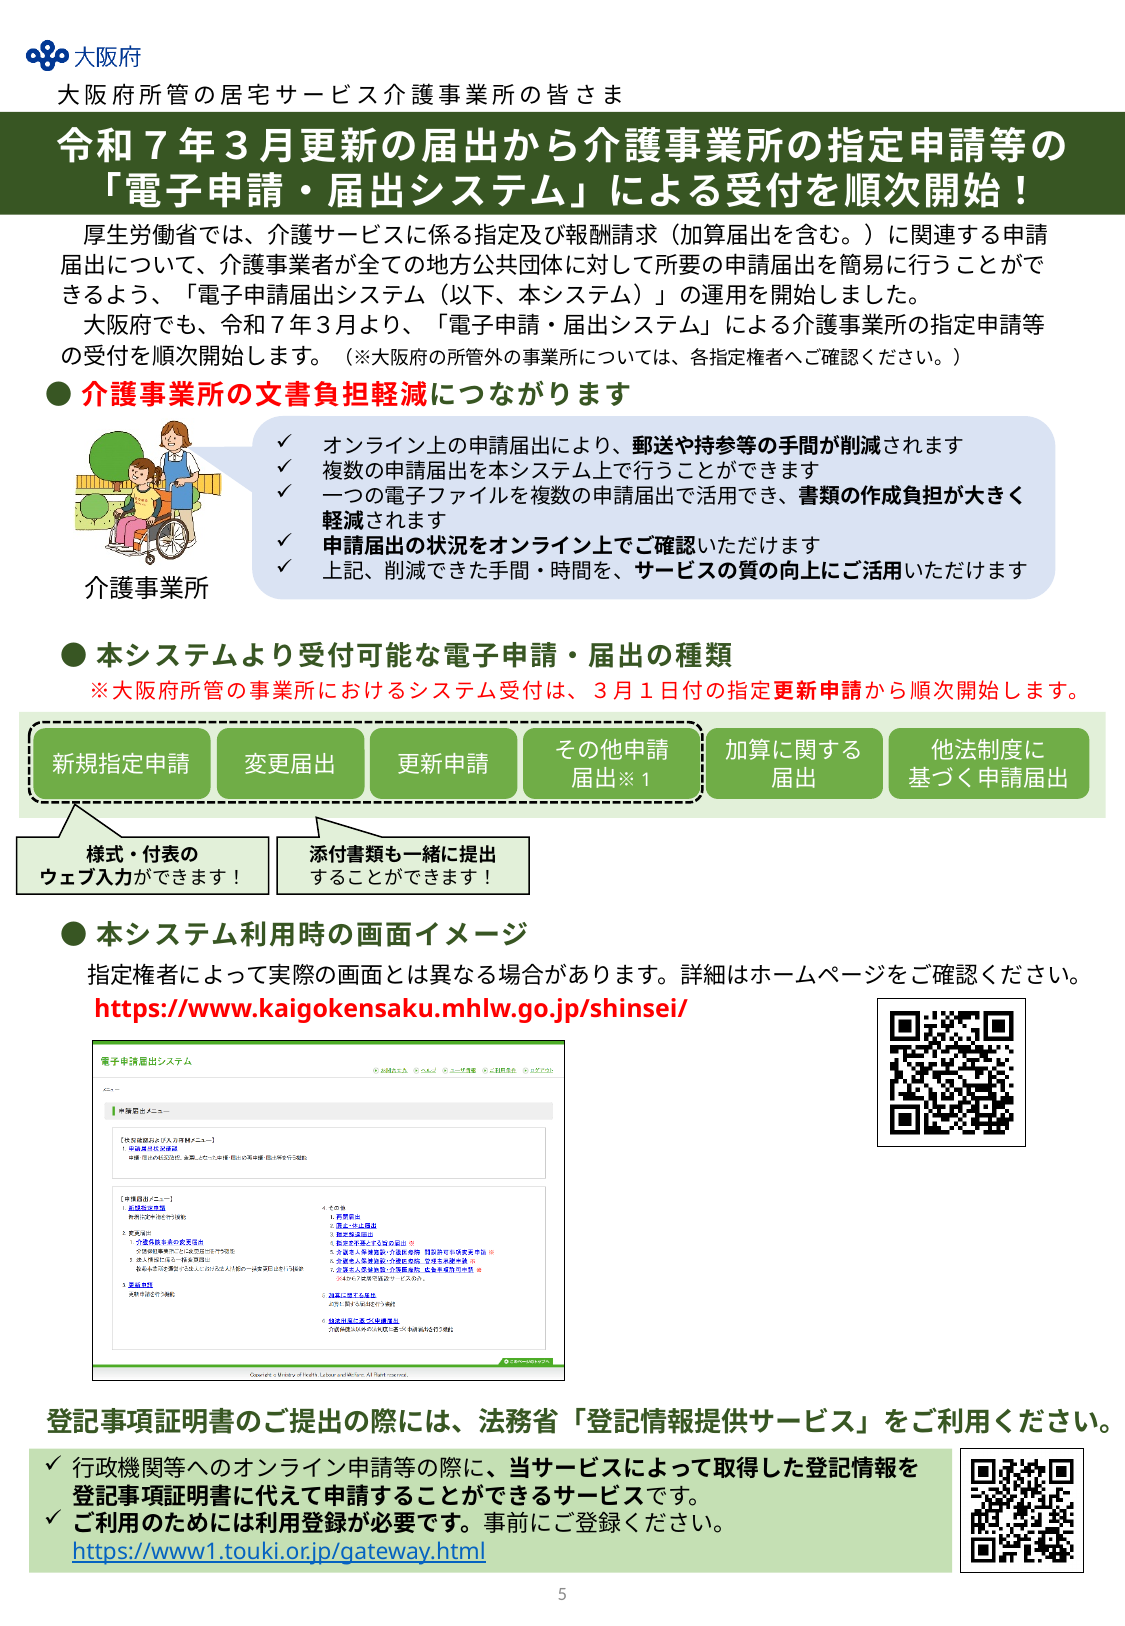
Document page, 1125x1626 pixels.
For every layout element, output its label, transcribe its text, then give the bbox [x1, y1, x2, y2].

text_box https://www.kaigokensaku.mhlw.go.jp/shinsei/ [79, 985, 876, 1030]
text_box 加算に関する 届出 [704, 726, 885, 800]
text_box 厚生労働省では、介護サービスに係る指定及び報酬請求（加算届出を含む。）に関連する申請届出について、介護事業者が全ての地方公共団体に対して所要の申請届出を簡易に行うことができるよう、「電子申請届出システム（以下、本システム）」の運用を開始しました。 大阪府でも、令和７年３月より、「電子申請・届出システム」による介護事業所の指定申請等の受付を順次開始します。（※大阪府の所管外の事業所については、各指定権者へご確認ください。） [45, 216, 1080, 375]
text_box 令和７年３月更新の届出から介護事業所の指定申請等の 「電子申請・届出システム」による受付を順次開始！ [0, 111, 1125, 216]
text_box 添付書類も一緒に提出 することができます！ [276, 815, 531, 896]
text_box [18, 711, 1107, 819]
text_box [69, 418, 226, 611]
text_box 様式・付表の ウェブ入力ができます！ [15, 802, 270, 896]
footer 5 [516, 1574, 608, 1612]
text_box 他法制度に 基づく申請届出 [887, 726, 1091, 800]
text_box オンライン上の申請届出により、郵送や持参等の手間が削減されます 複数の申請届出を本システム上で行うことができます 一つの電子ファイルを複数の申請届出で活用でき、書類の作成負担が大きく軽減されます 申請届出の状況をオンライン上でご確認いただけます 上記、削減できた手間・時間を、サービスの質の向上にご活用いただけます [226, 414, 1057, 601]
text_box [28, 721, 704, 804]
text_box ●本システム利用時の画面イメージ [45, 915, 1110, 952]
picture [91, 1040, 565, 1381]
text_box 指定権者によって実際の画面とは異なる場合があります。詳細はホームページをご確認ください。 [72, 953, 1106, 996]
text_box 大阪府所管の居宅サービス介護事業所の皆さま [3, 78, 1067, 109]
text_box 登記事項証明書のご提出の際には、法務省「登記情報提供サービス」をご利用ください。 [28, 1401, 1117, 1441]
picture [877, 998, 1026, 1147]
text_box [29, 1448, 1084, 1573]
text_box ●介護事業所の文書負担軽減につながります [30, 375, 1095, 412]
picture [23, 35, 147, 71]
text_box ●本システムより受付可能な電子申請・届出の種類 ※大阪府所管の事業所におけるシステム受付は、３月１日付の指定更新申請から順次開始します。 [45, 630, 1110, 712]
